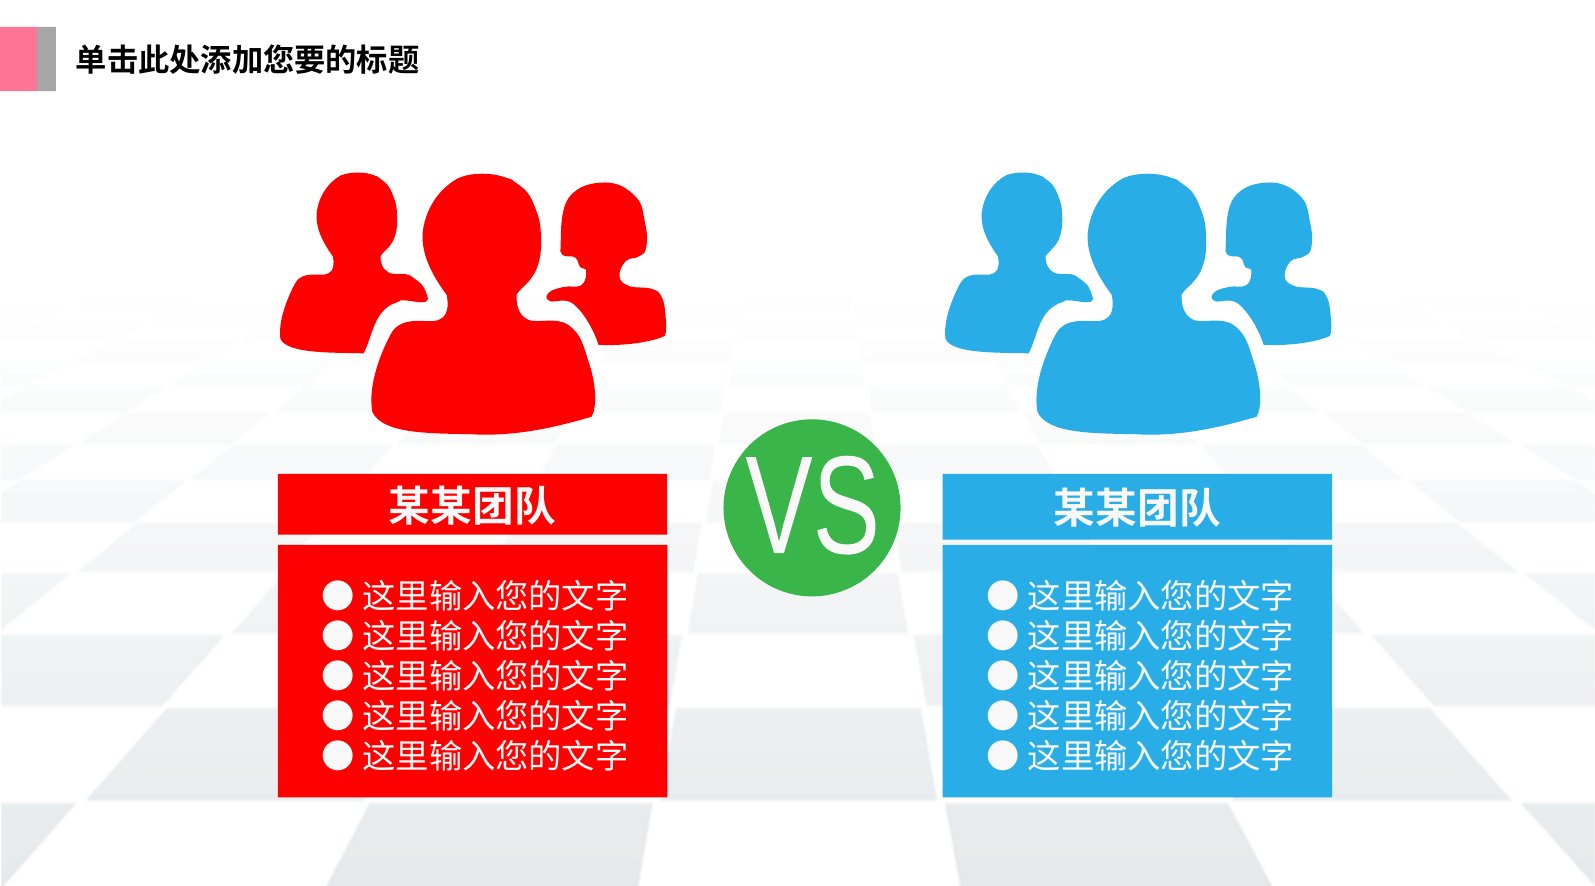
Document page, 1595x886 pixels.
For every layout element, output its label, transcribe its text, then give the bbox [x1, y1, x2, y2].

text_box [942, 170, 1333, 438]
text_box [277, 170, 668, 438]
text_box ●这里输入您的文字 ●这里输入您的文字 ●这里输入您的文字 ●这里输入您的文字 ●这里输入您的文字 [971, 568, 1311, 783]
text_box 某某团队 [277, 473, 668, 535]
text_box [723, 419, 901, 597]
picture [0, 0, 1595, 886]
text_box [942, 544, 1333, 798]
text_box ●这里输入您的文字 ●这里输入您的文字 ●这里输入您的文字 ●这里输入您的文字 ●这里输入您的文字 [306, 568, 646, 783]
text_box 某某团队 [942, 473, 1333, 540]
text_box [277, 544, 668, 798]
